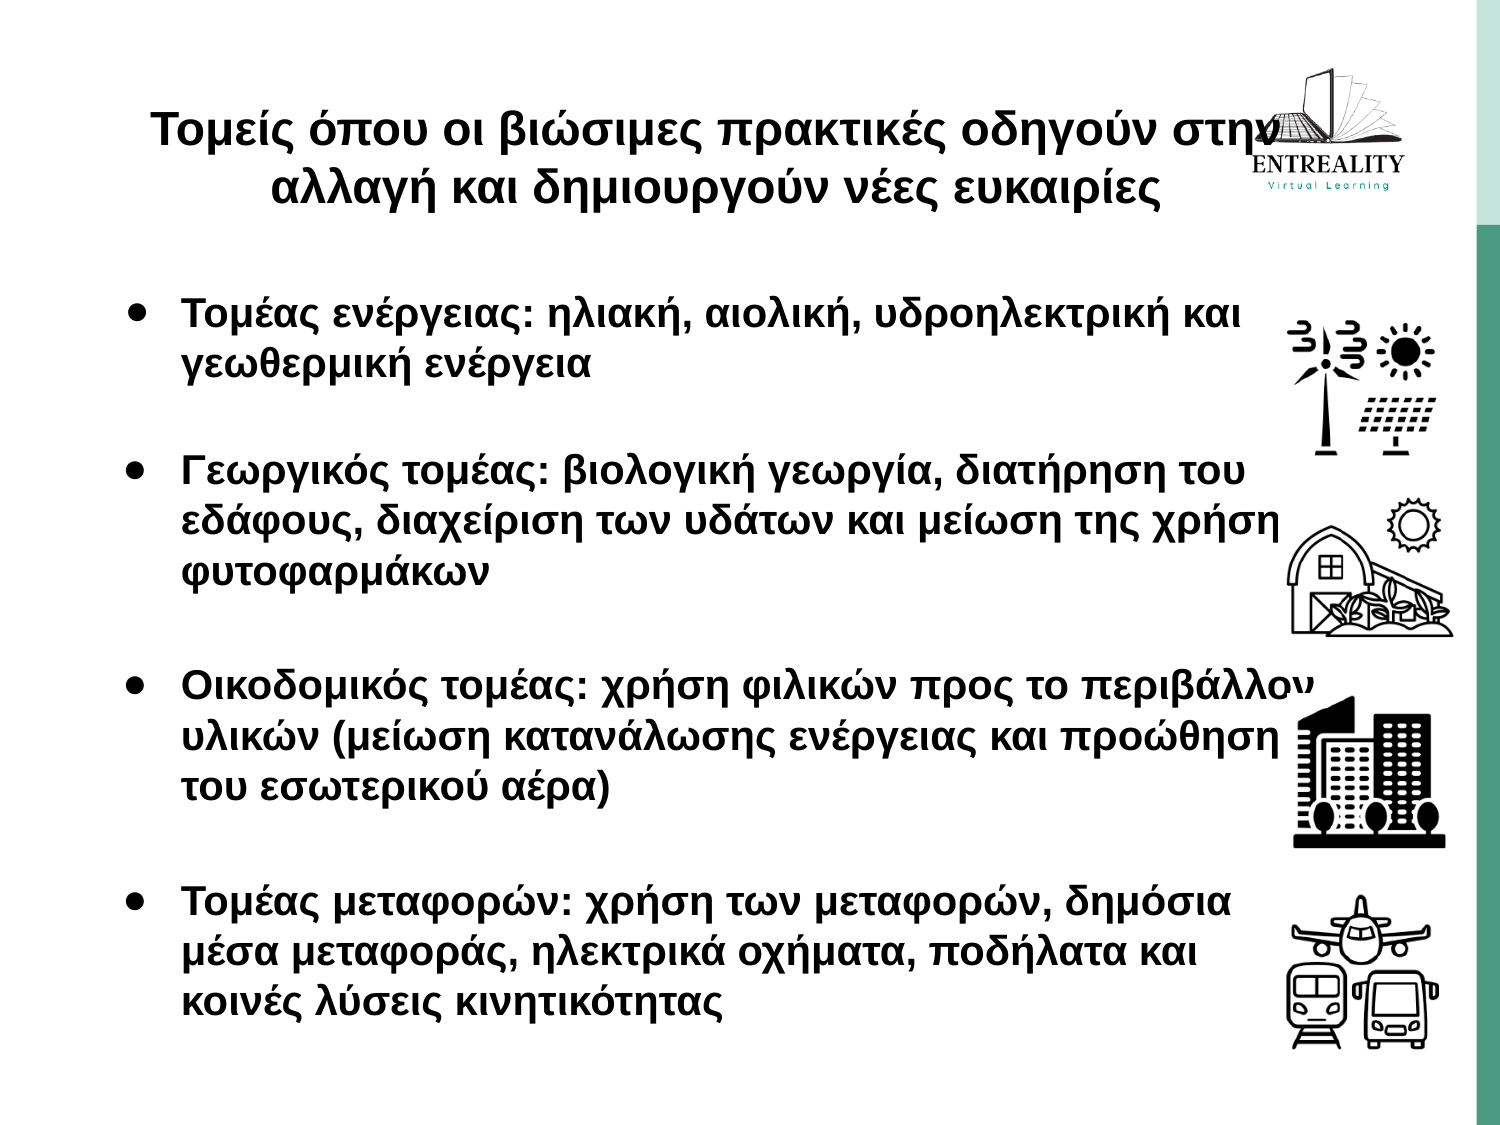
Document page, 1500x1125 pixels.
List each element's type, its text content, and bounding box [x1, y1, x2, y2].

picture [1286, 692, 1461, 863]
picture [1198, 0, 1458, 259]
list Τομείς όπου οι βιώσιμες πρακτικές οδηγούν στην αλλαγή και δημιουργούν νέες ευκαιρίες Τομέας ενέργειας: ηλιακή, αιολική, υδροηλεκτρική και γεωθερμική ενέργεια Γεωργικός τομέας: βιολογική γεωργία, διατήρηση του εδάφους, διαχείριση των υδάτων και μείωση της χρήσης φυτοφαρμάκων Οικοδομικός τομέας: χρήση φιλικών προς το περιβάλλον υλικών (μείωση κατανάλωσης ενέργειας και προώθηση του εσωτερικού αέρα) Τομέας μεταφορών: χρήση των μεταφορών, δημόσια μέσα μεταφοράς, ηλεκτρικά οχήματα, ποδήλατα και κοινές λύσεις κινητικότητας [90, 90, 1344, 1078]
picture [1277, 308, 1469, 648]
picture [1264, 881, 1444, 1059]
